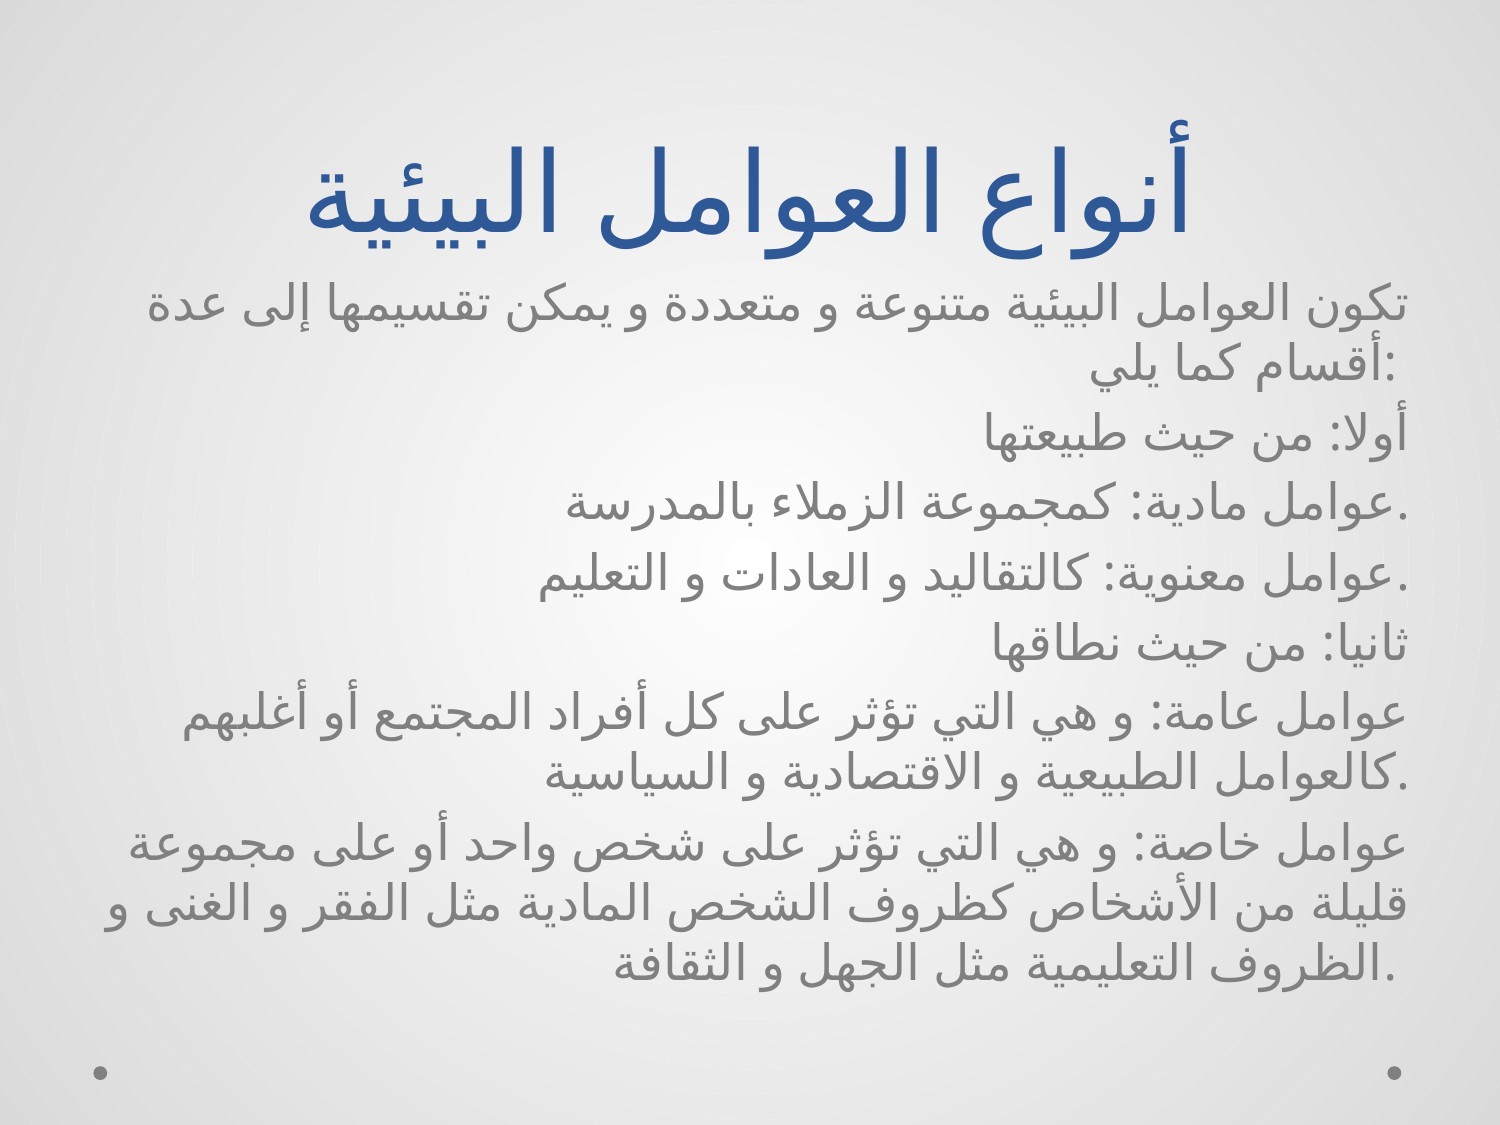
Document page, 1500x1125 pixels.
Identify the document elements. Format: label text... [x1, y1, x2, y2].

title أنواع العوامل البيئية [75, 0, 1425, 262]
list تكون العوامل البيئية متنوعة و متعددة و يمكن تقسيمها إلى عدة أقسام كما يلي: أولا: من حيث طبيعتها عوامل مادية: كمجموعة الزملاء بالمدرسة. عوامل معنوية: كالتقاليد و العادات و التعليم. ثانيا: من حيث نطاقها عوامل عامة: و هي التي تؤثر على كل أفراد المجتمع أو أغلبهم كالعوامل الطبيعية و الاقتصادية و السياسية. عوامل خاصة: و هي التي تؤثر على شخص واحد أو على مجموعة قليلة من الأشخاص كظروف الشخص المادية مثل الفقر و الغنى و الظروف التعليمية مثل الجهل و الثقافة. [75, 262, 1425, 1005]
